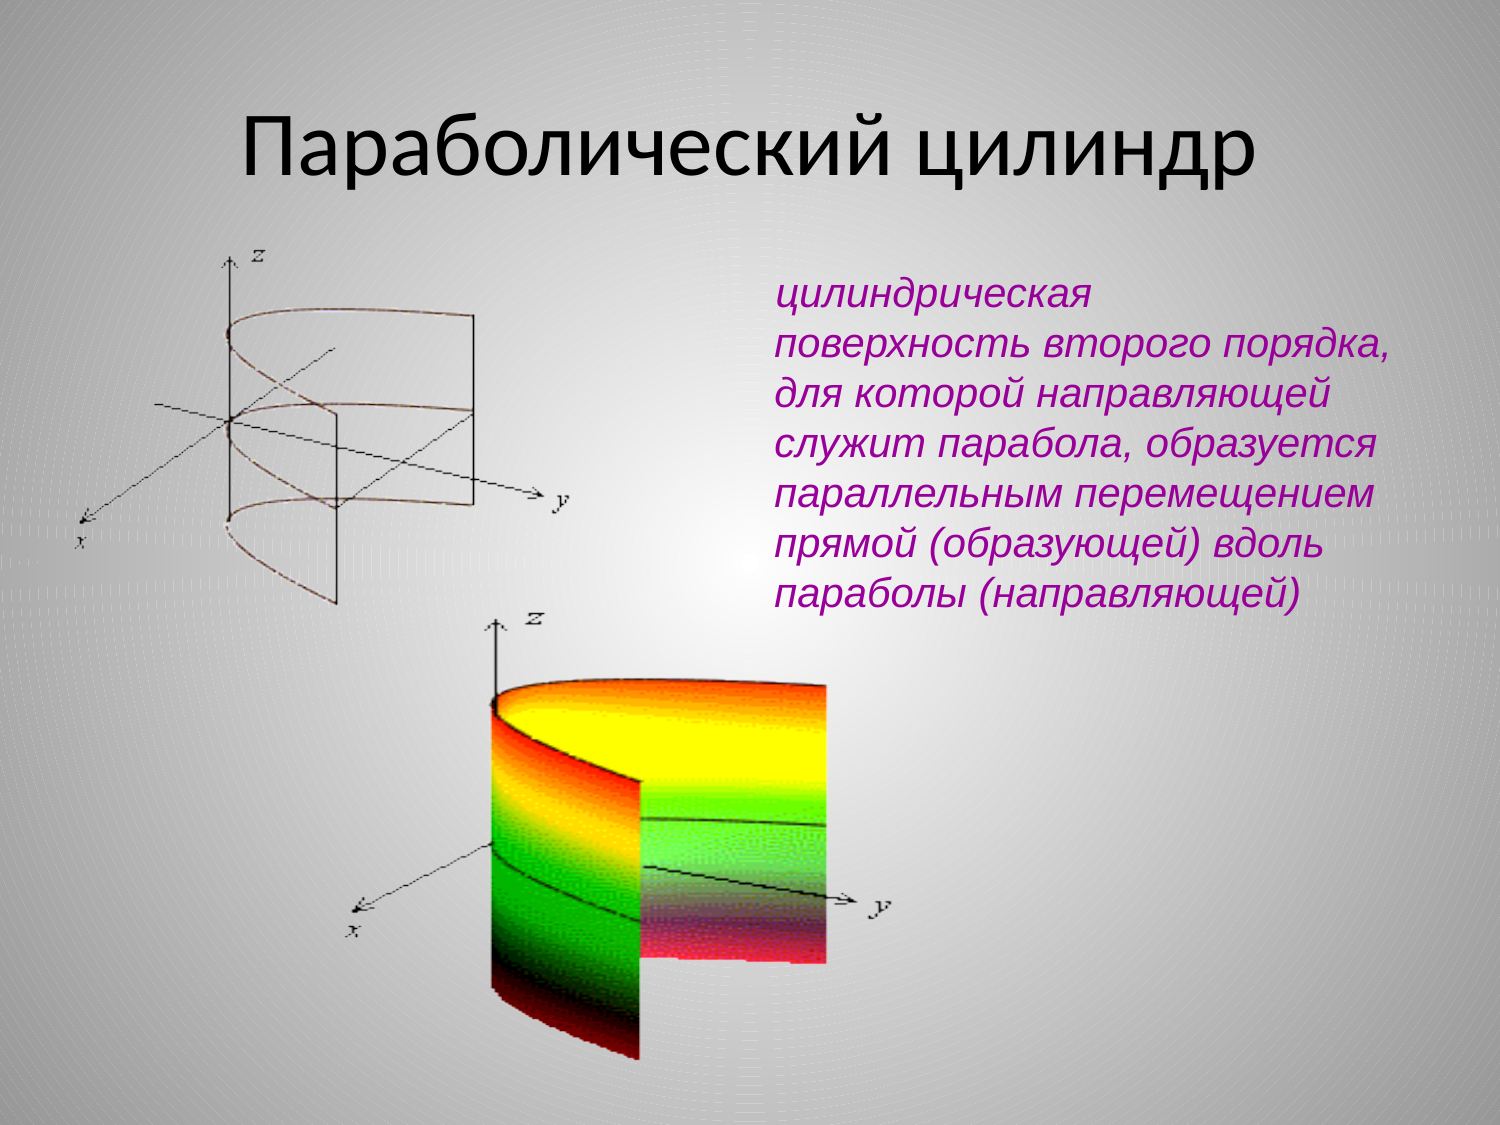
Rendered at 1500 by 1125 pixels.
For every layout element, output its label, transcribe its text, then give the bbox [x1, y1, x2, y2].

title Параболический цилиндр [75, 45, 1425, 233]
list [70, 245, 575, 610]
list цилиндрическая поверхность второго порядка, для которой направляющей служит парабола, образуется параллельным перемещением прямой (образующей) вдоль параболы (направляющей) [703, 257, 1425, 781]
picture [339, 609, 903, 1067]
